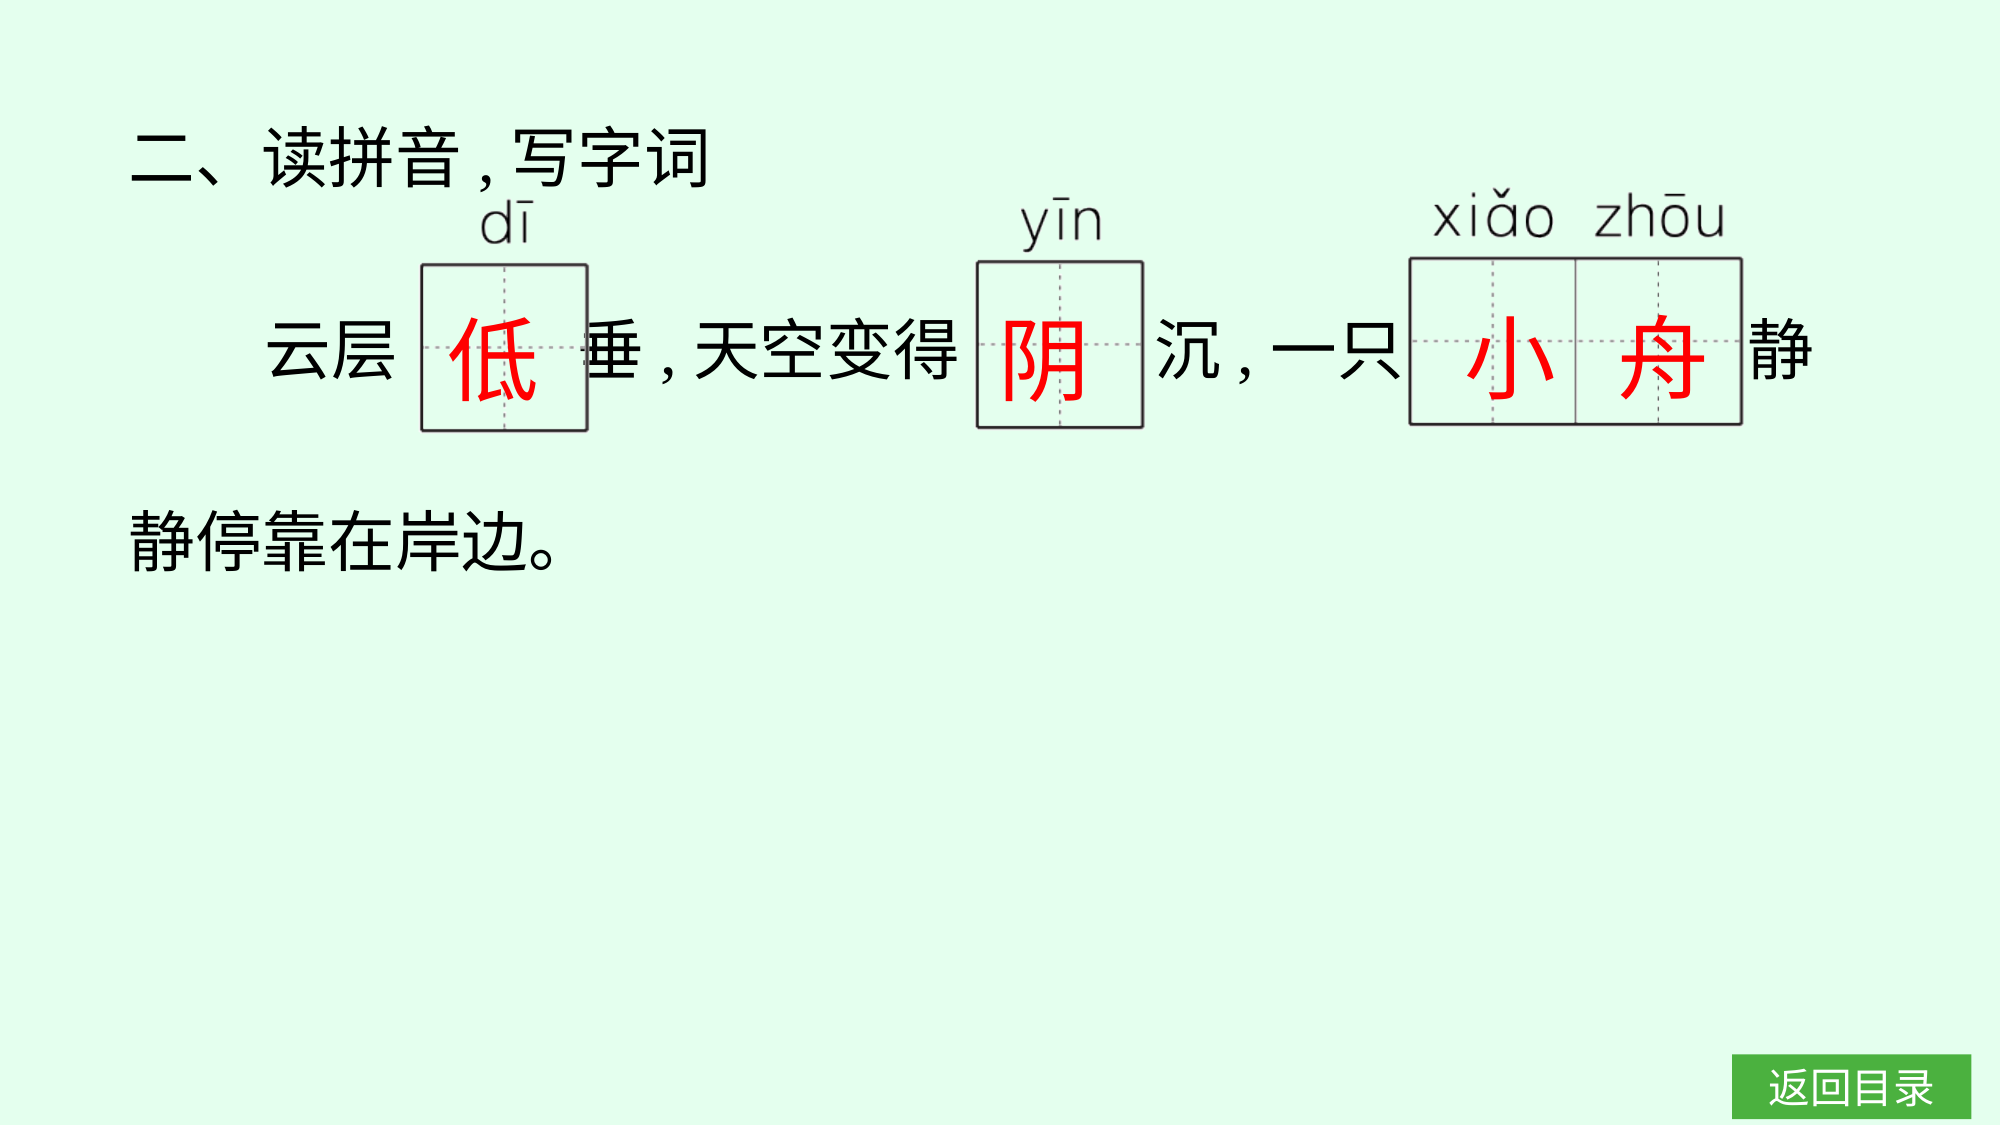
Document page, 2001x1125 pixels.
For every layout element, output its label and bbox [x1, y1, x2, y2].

text_box [113, 92, 1887, 593]
